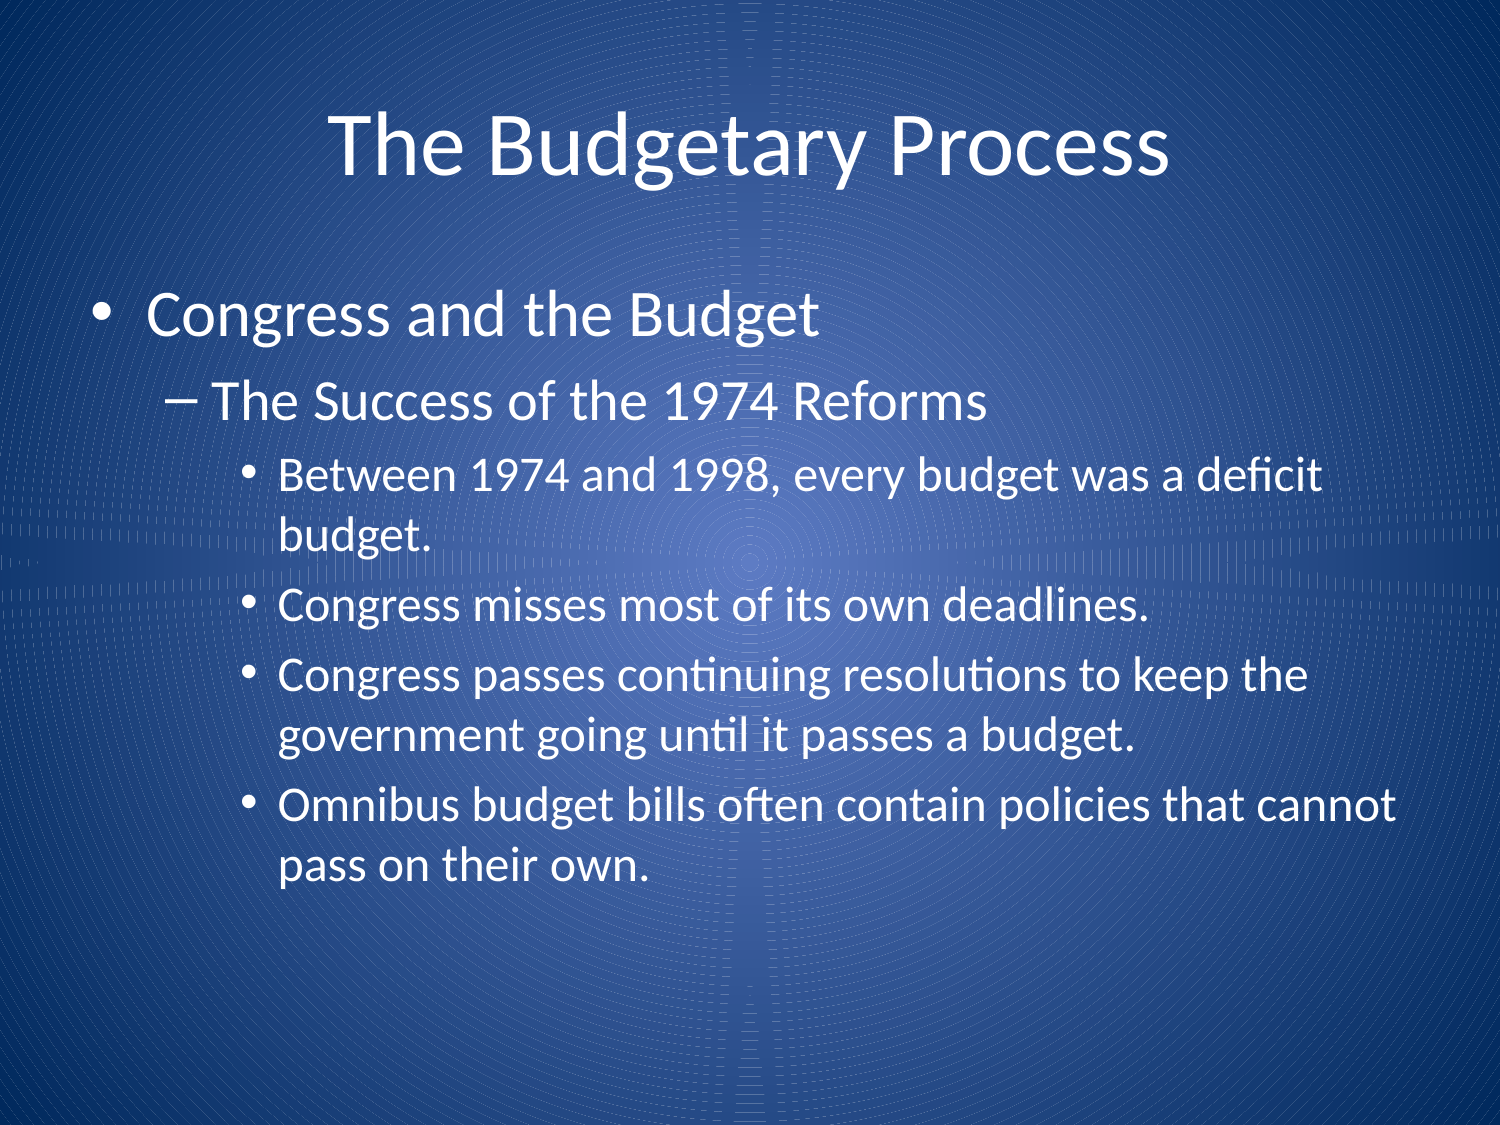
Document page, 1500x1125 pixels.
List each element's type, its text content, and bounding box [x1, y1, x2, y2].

list Congress and the Budget The Success of the 1974 Reforms Between 1974 and 1998, every budget was a deficit budget. Congress misses most of its own deadlines. Congress passes continuing resolutions to keep the government going until it passes a budget. Omnibus budget bills often contain policies that cannot pass on their own. [75, 262, 1425, 1005]
title The Budgetary Process [75, 45, 1425, 233]
